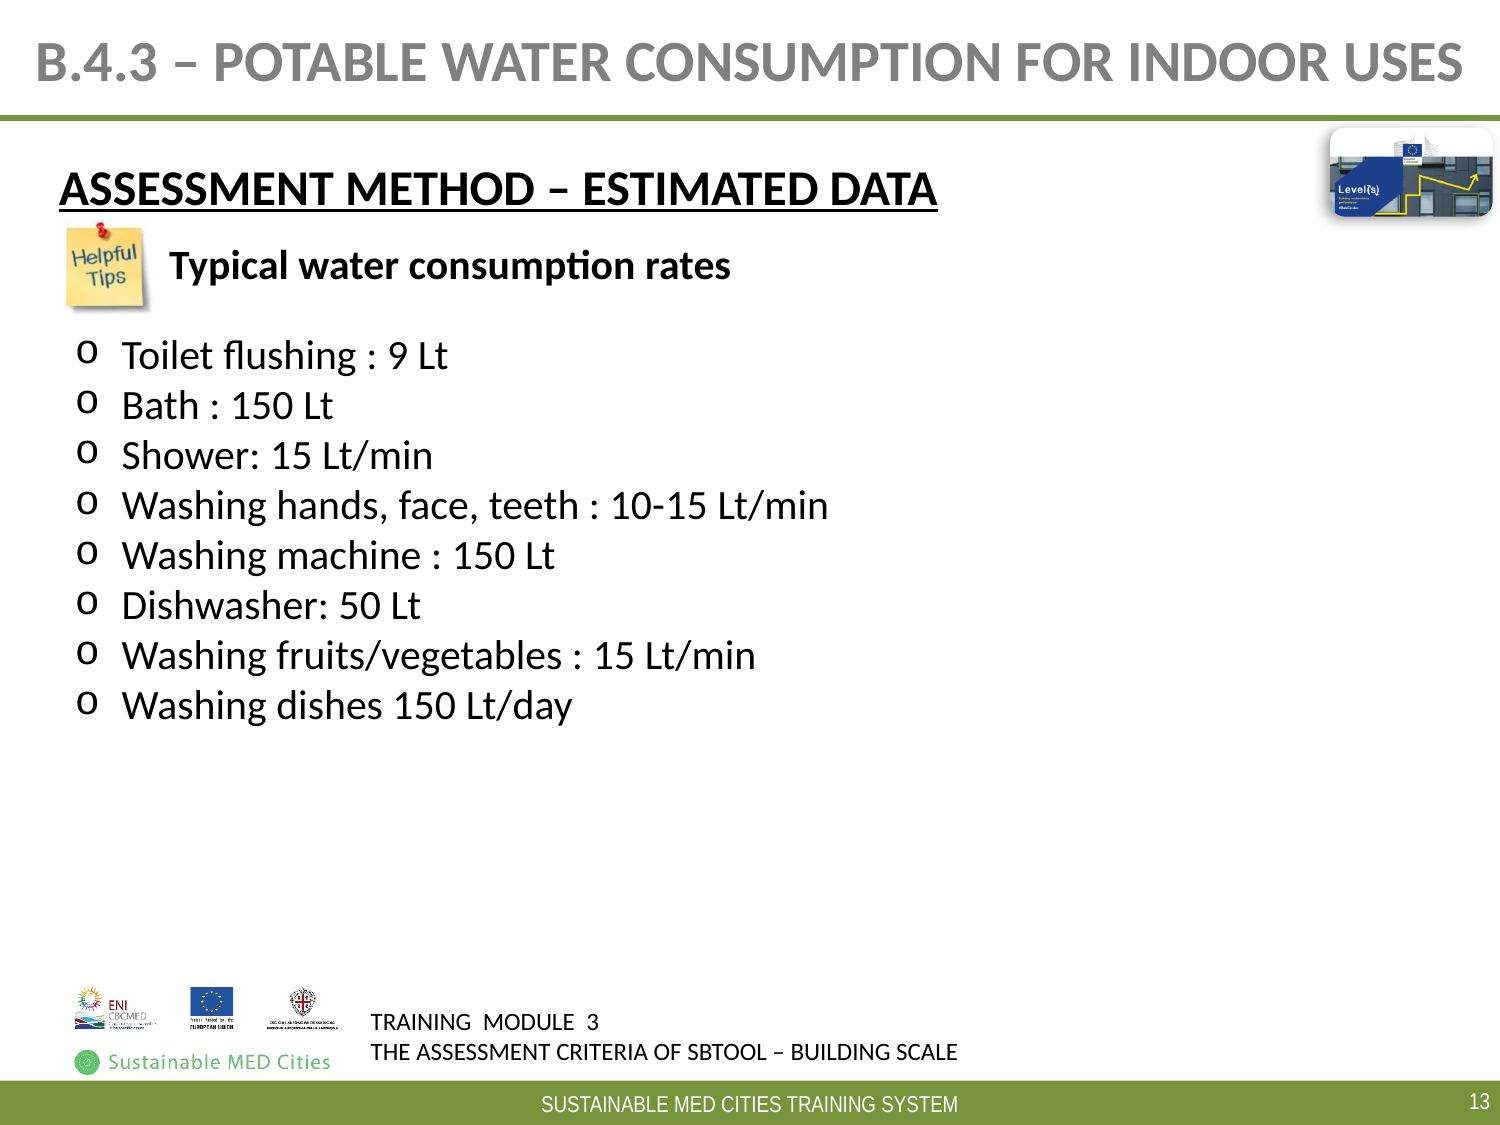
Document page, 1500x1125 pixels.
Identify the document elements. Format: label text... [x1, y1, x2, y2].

picture [62, 978, 356, 1080]
text_box Toilet flushing : 9 Lt Bath : 150 Lt Shower: 15 Lt/min Washing hands, face, teeth : 10-15 Lt/min Washing machine : 150 Lt Dishwasher: 50 Lt Washing fruits/vegetables : 15 Lt/min Washing dishes 150 Lt/day [59, 320, 1438, 736]
text_box ASSESSMENT METHOD – ESTIMATED DATA [43, 147, 1331, 235]
slide_number 13 [1155, 1074, 1500, 1125]
picture [1329, 127, 1493, 217]
title B.4.3 – POTABLE WATER CONSUMPTION FOR INDOOR USES [0, 0, 1500, 117]
picture [59, 221, 155, 318]
text_box Typical water consumption rates [160, 230, 1442, 296]
